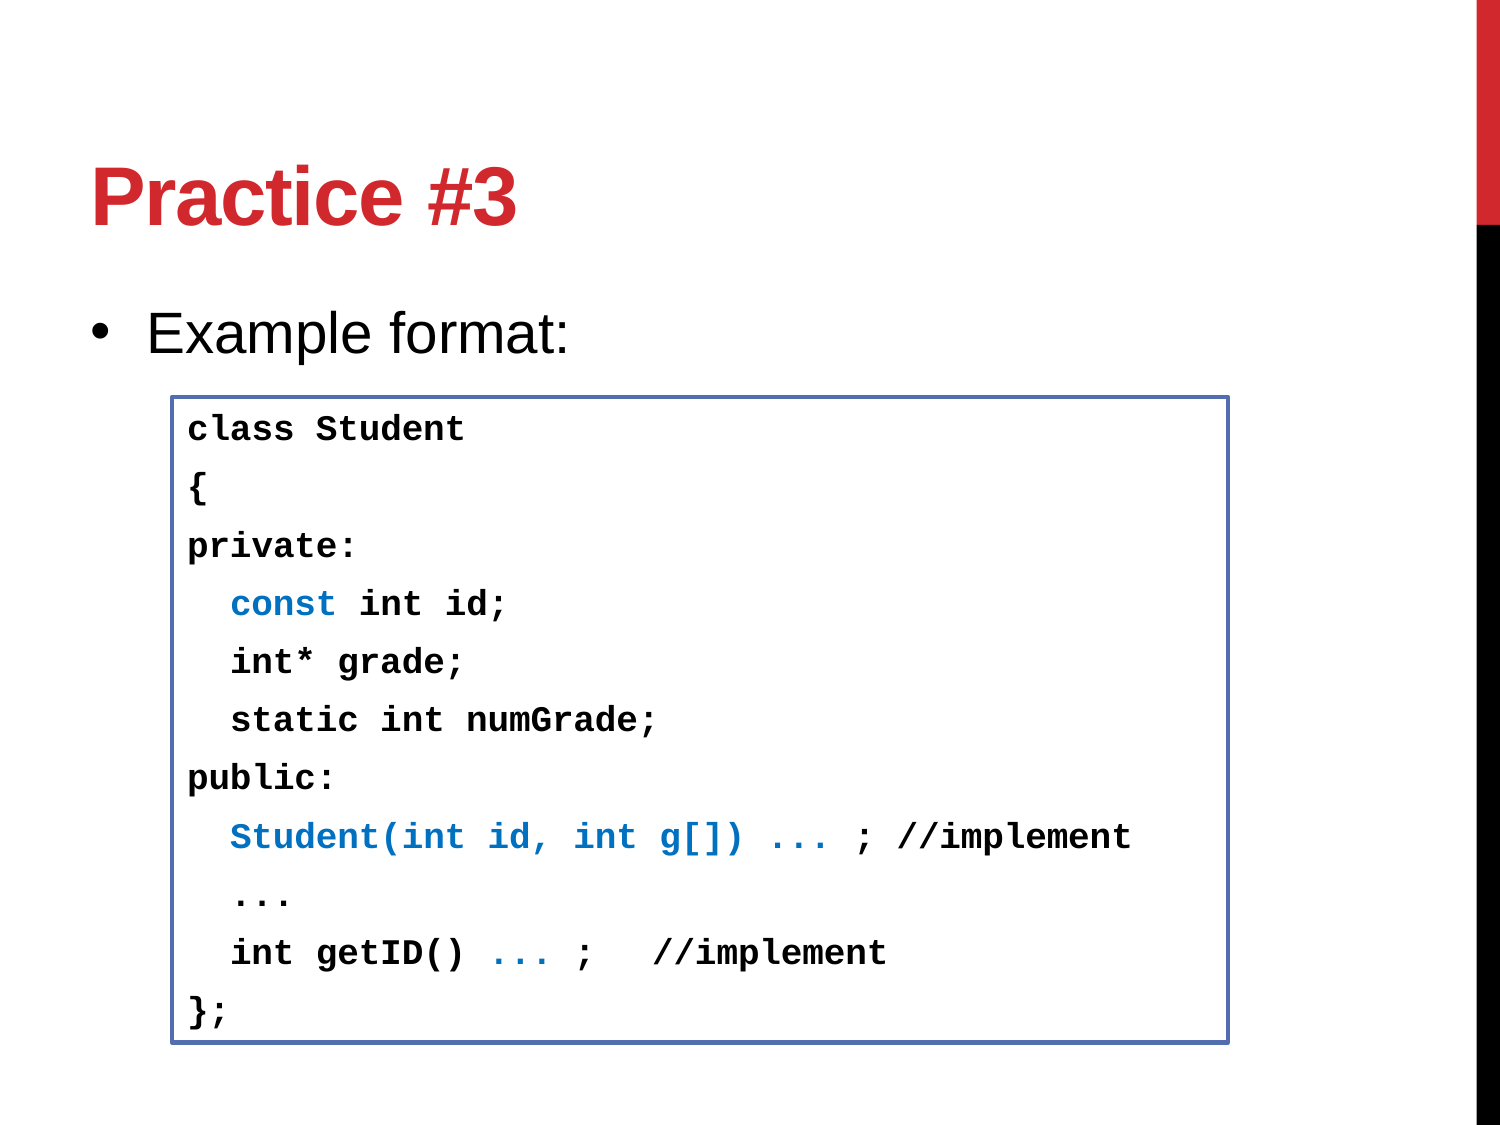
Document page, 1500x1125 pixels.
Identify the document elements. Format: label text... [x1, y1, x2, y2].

text_box class Student { private: const int id; int* grade; static int numGrade; public: Student(int id, int g[]) ... ; //implement ... int getID() ... ; //implement }; [170, 395, 1230, 1045]
list Example format: [75, 287, 1325, 1005]
title Practice #3 [75, 25, 1350, 250]
